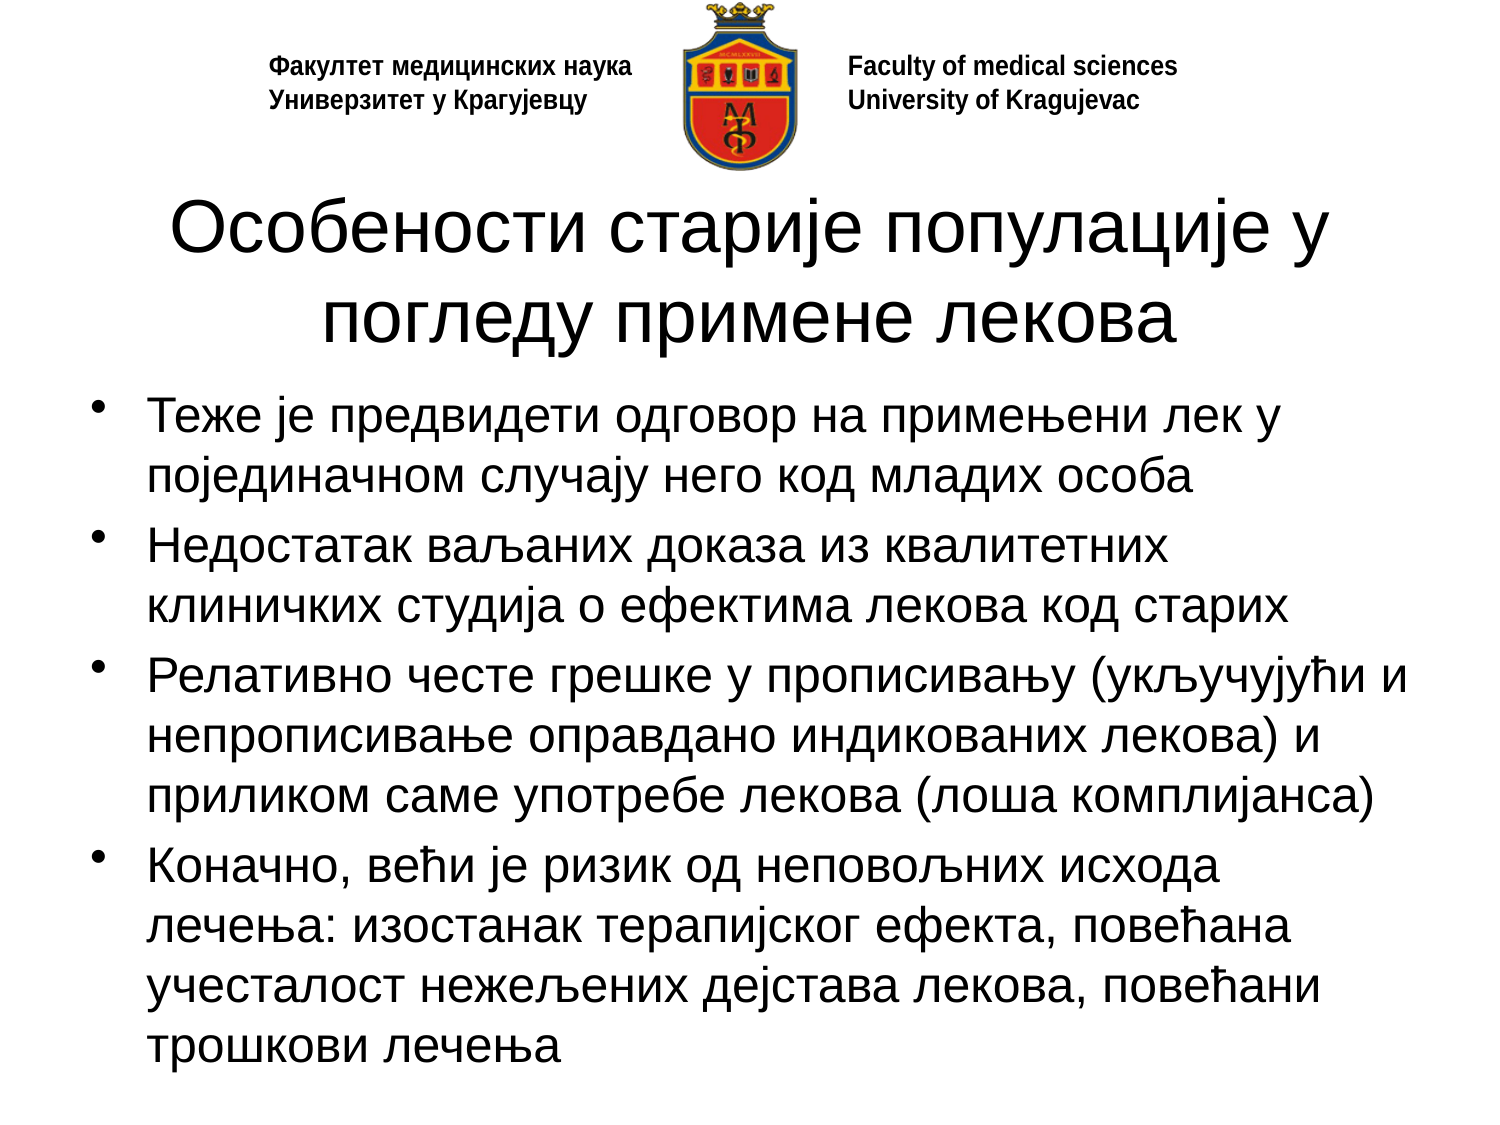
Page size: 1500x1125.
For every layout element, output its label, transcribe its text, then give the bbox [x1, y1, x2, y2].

title Особености старије популације у погледу примене лекова [74, 173, 1426, 362]
list Теже је предвидети одговор на примењени лек у појединачном случају него код младих особа Недостатак ваљаних доказа из квалитетних клиничких студија о ефектима лекова код старих Релативно честе грешке у прописивању (укључујући и непрописивање оправдано индикованих лекова) и приликом саме употребе лекова (лоша комплијанса) Коначно, већи је ризик од неповољних исхода лечења: изостанак терапијског ефекта, повећана учесталост нежељених дејстава лекова, повећани трошкови лечења [74, 374, 1426, 1118]
